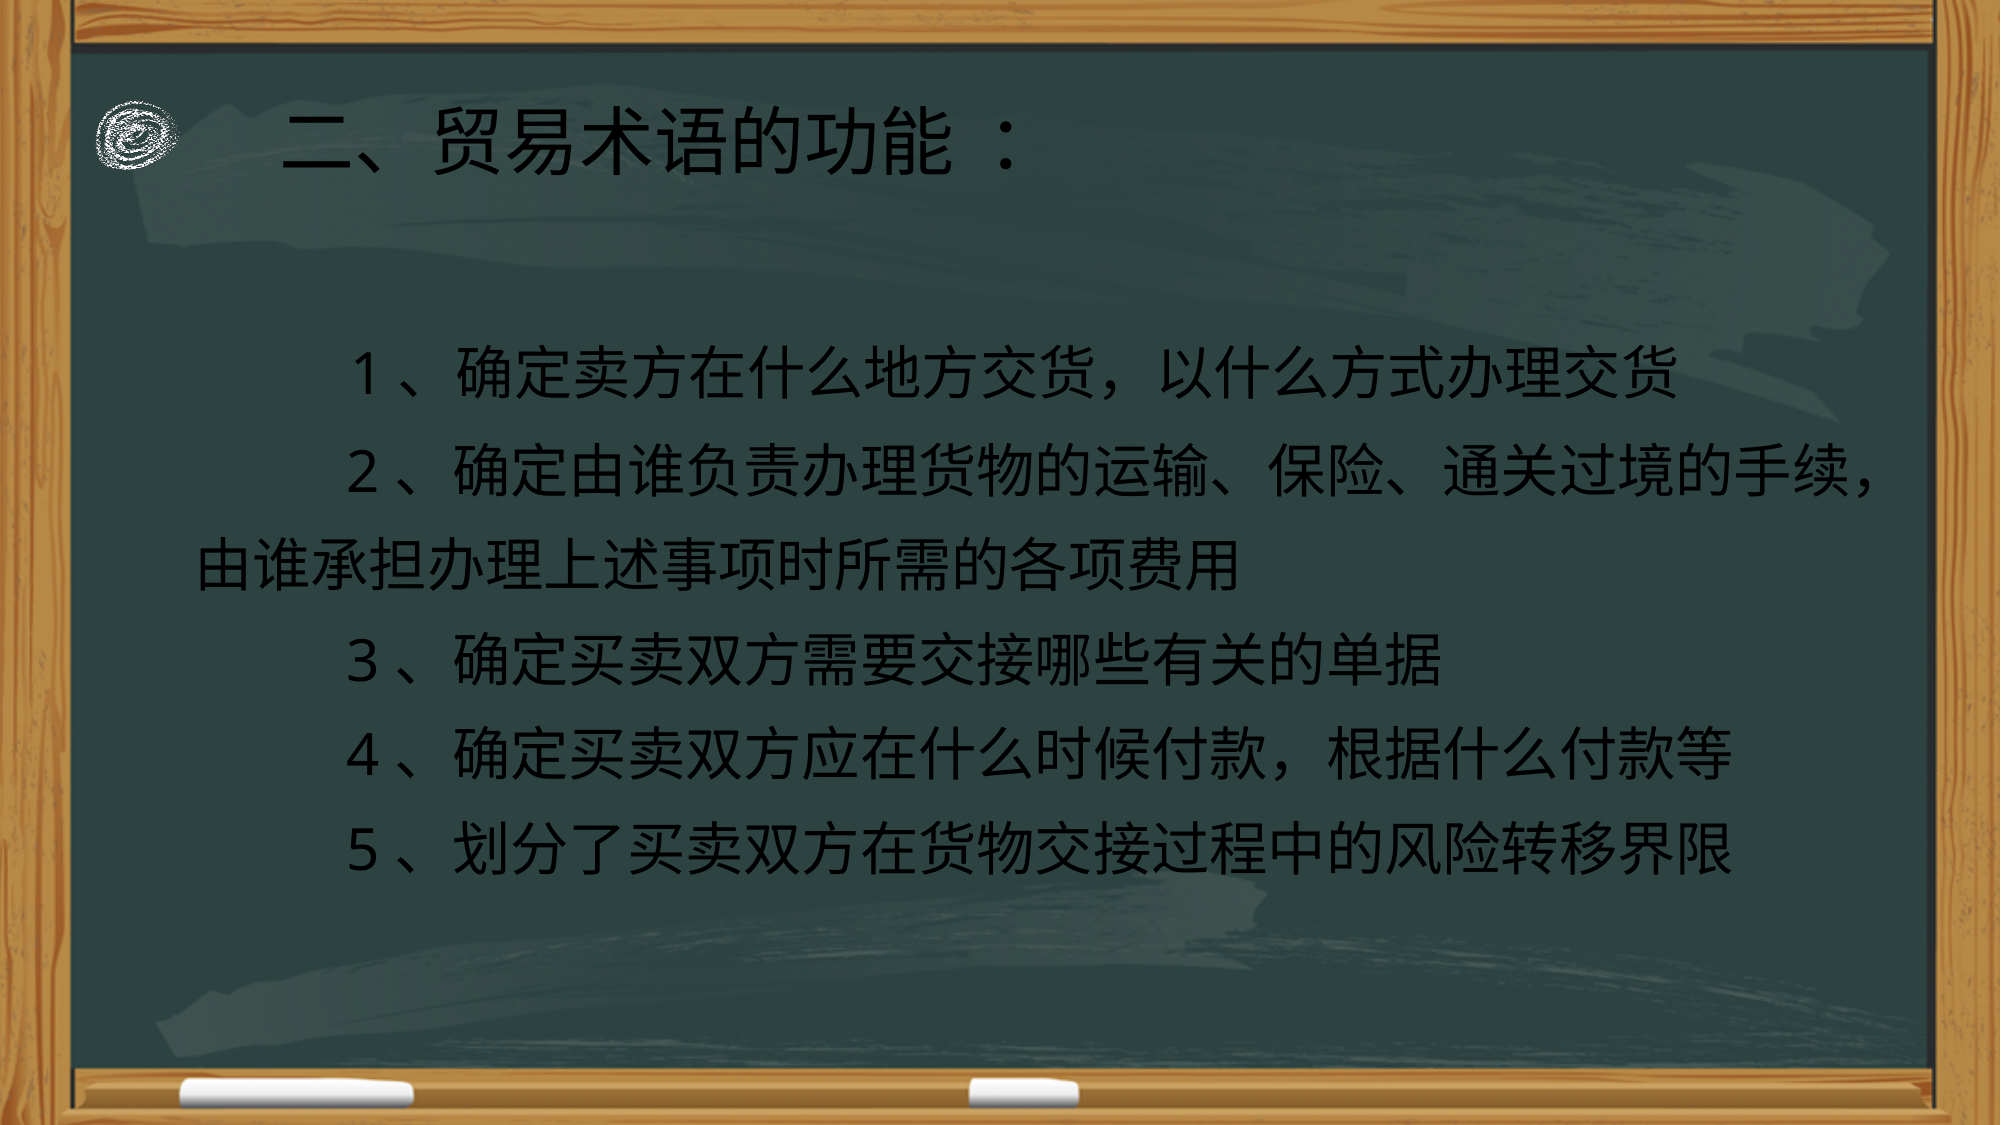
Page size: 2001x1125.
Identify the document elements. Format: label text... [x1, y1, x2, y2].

text_box 二、贸易术语的功能 ： 1、确定卖方在什么地方交货，以什么方式办理交货 2、确定由谁负责办理货物的运输、保险、通关过境的手续，由谁承担办理上述事项时所需的各项费用 3、确定买卖双方需要交接哪些有关的单据 4、确定买卖双方应在什么时候付款，根据什么付款等 5、划分了买卖双方在货物交接过程中的风险转移界限 [179, 64, 1889, 977]
picture [0, 0, 2000, 1125]
